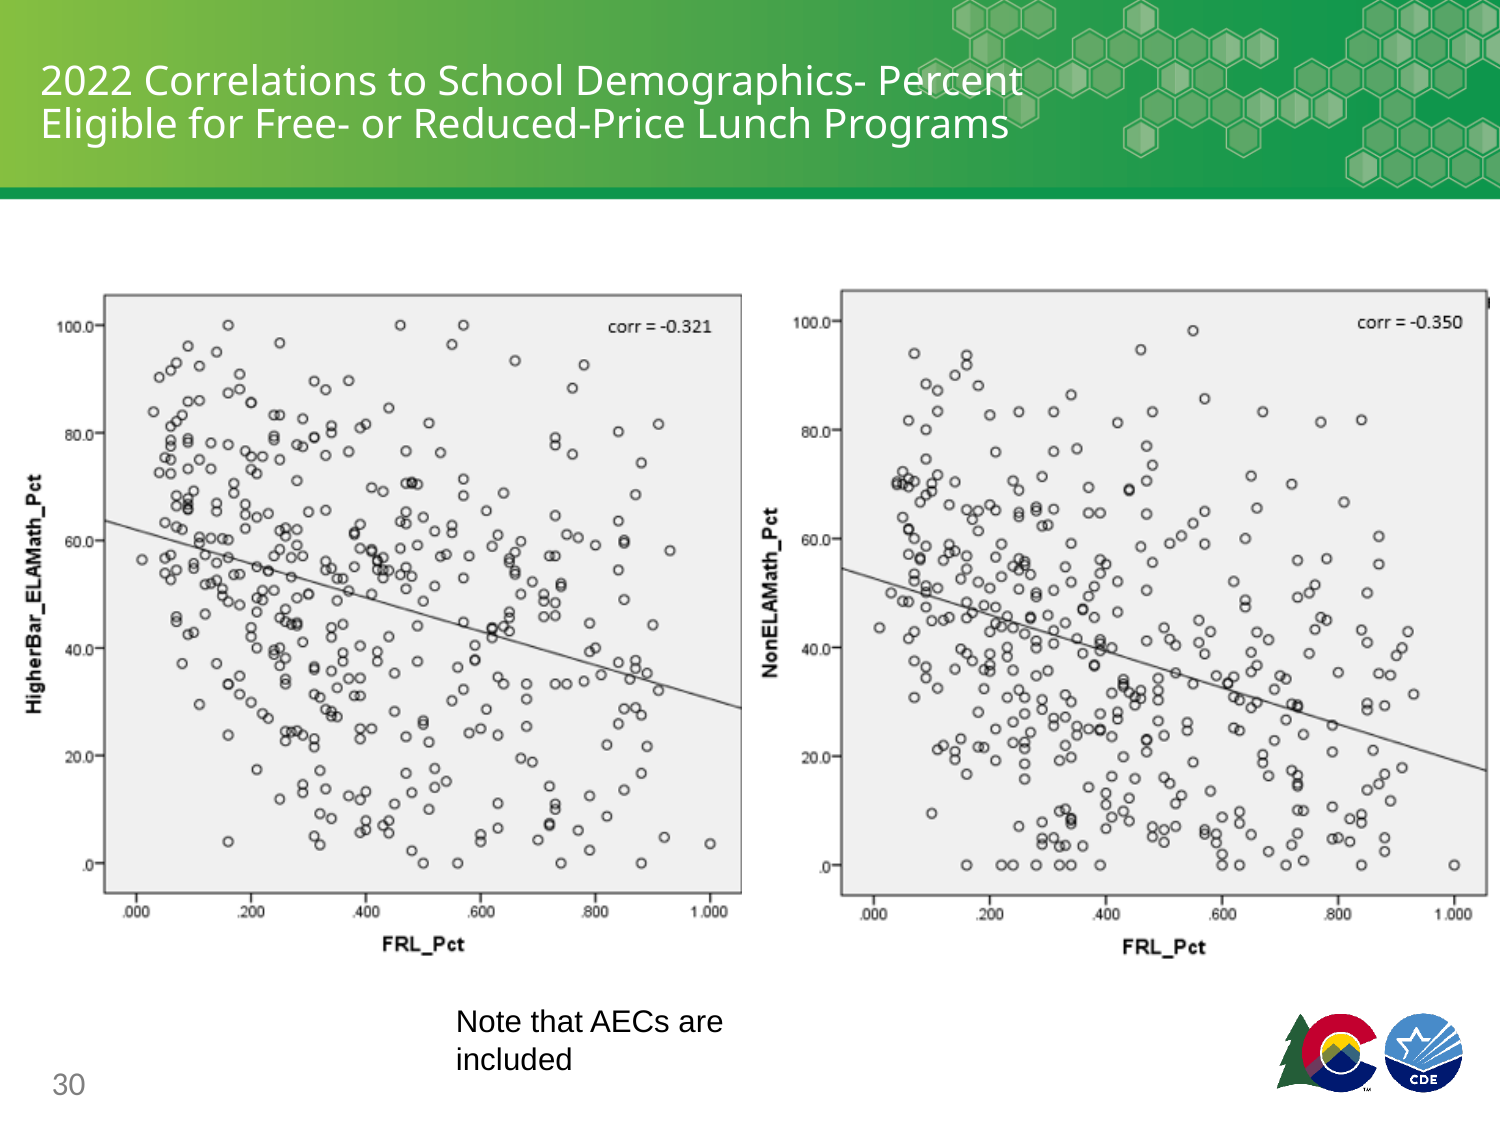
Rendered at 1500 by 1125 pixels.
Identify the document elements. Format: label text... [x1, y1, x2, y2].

text_box Note that AECs are included [441, 994, 850, 1084]
title 2022 Correlations to School Demographics- Percent Eligible for Free- or Reduced-Price Lunch Programs [40, 41, 1038, 166]
picture [0, 0, 1500, 200]
picture [1275, 1012, 1463, 1093]
slide_number 30 [36, 1054, 375, 1115]
picture [2, 285, 1491, 971]
